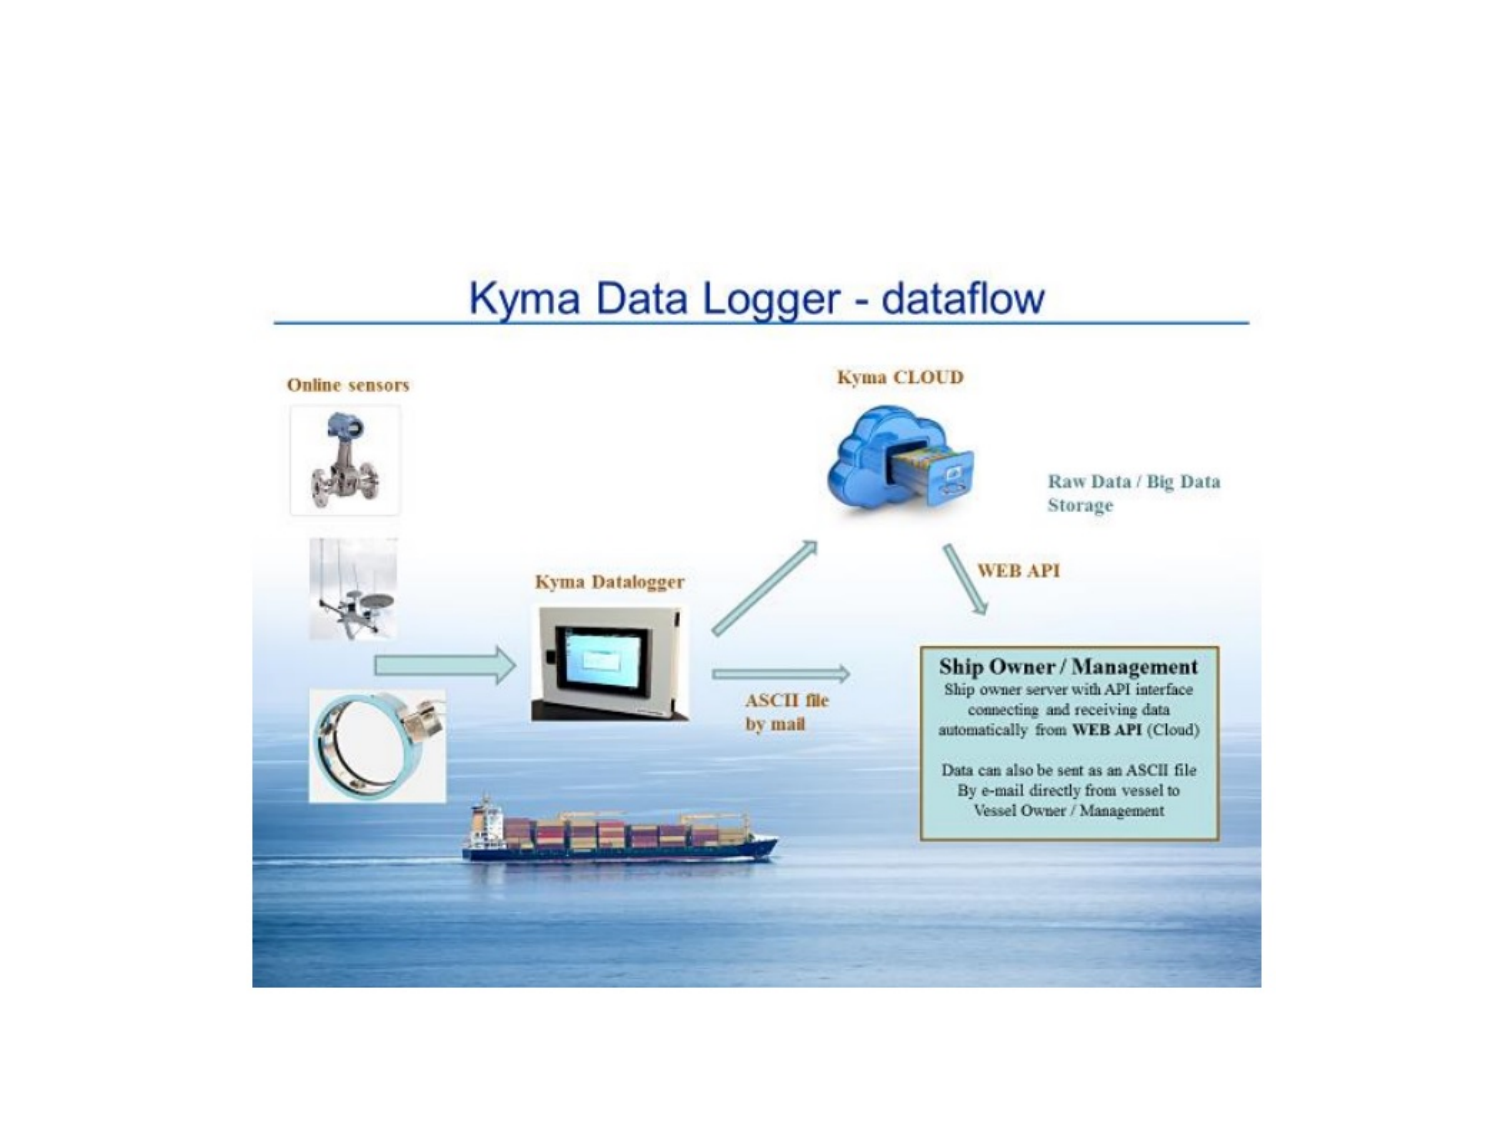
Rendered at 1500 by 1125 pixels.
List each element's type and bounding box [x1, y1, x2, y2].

picture [224, 262, 1276, 1005]
